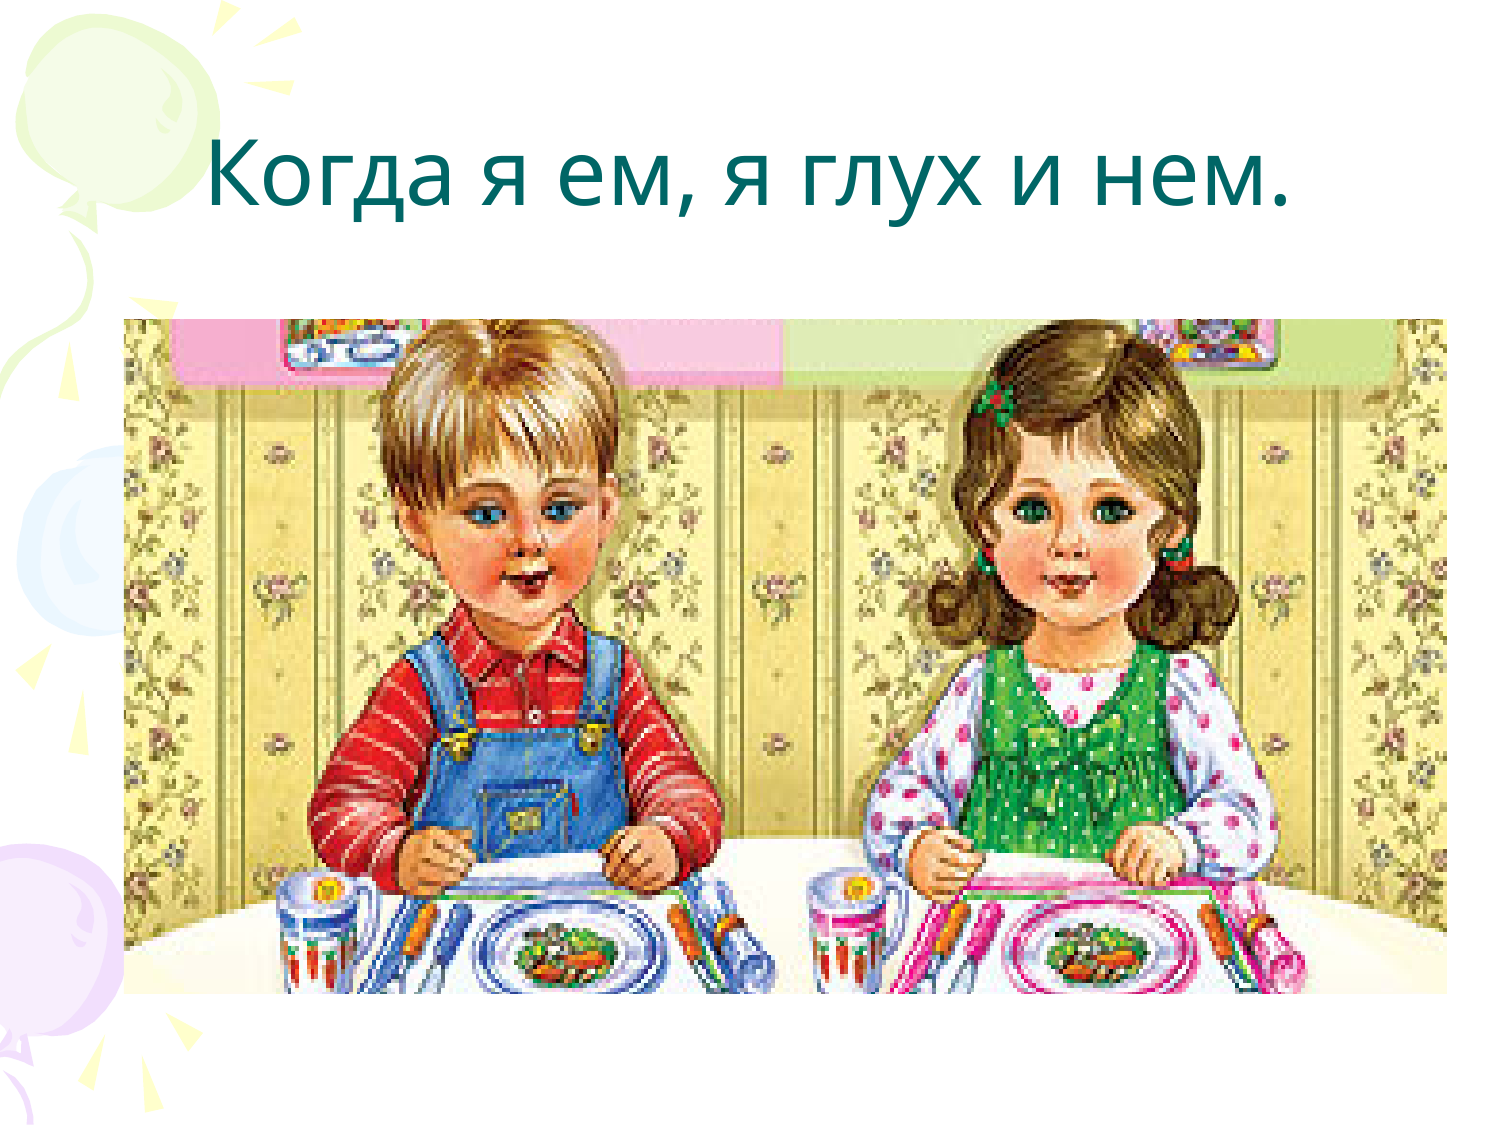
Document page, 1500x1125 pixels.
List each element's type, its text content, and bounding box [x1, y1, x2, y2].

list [123, 319, 1448, 994]
title Когда я ем, я глух и нем. [72, 16, 1426, 233]
